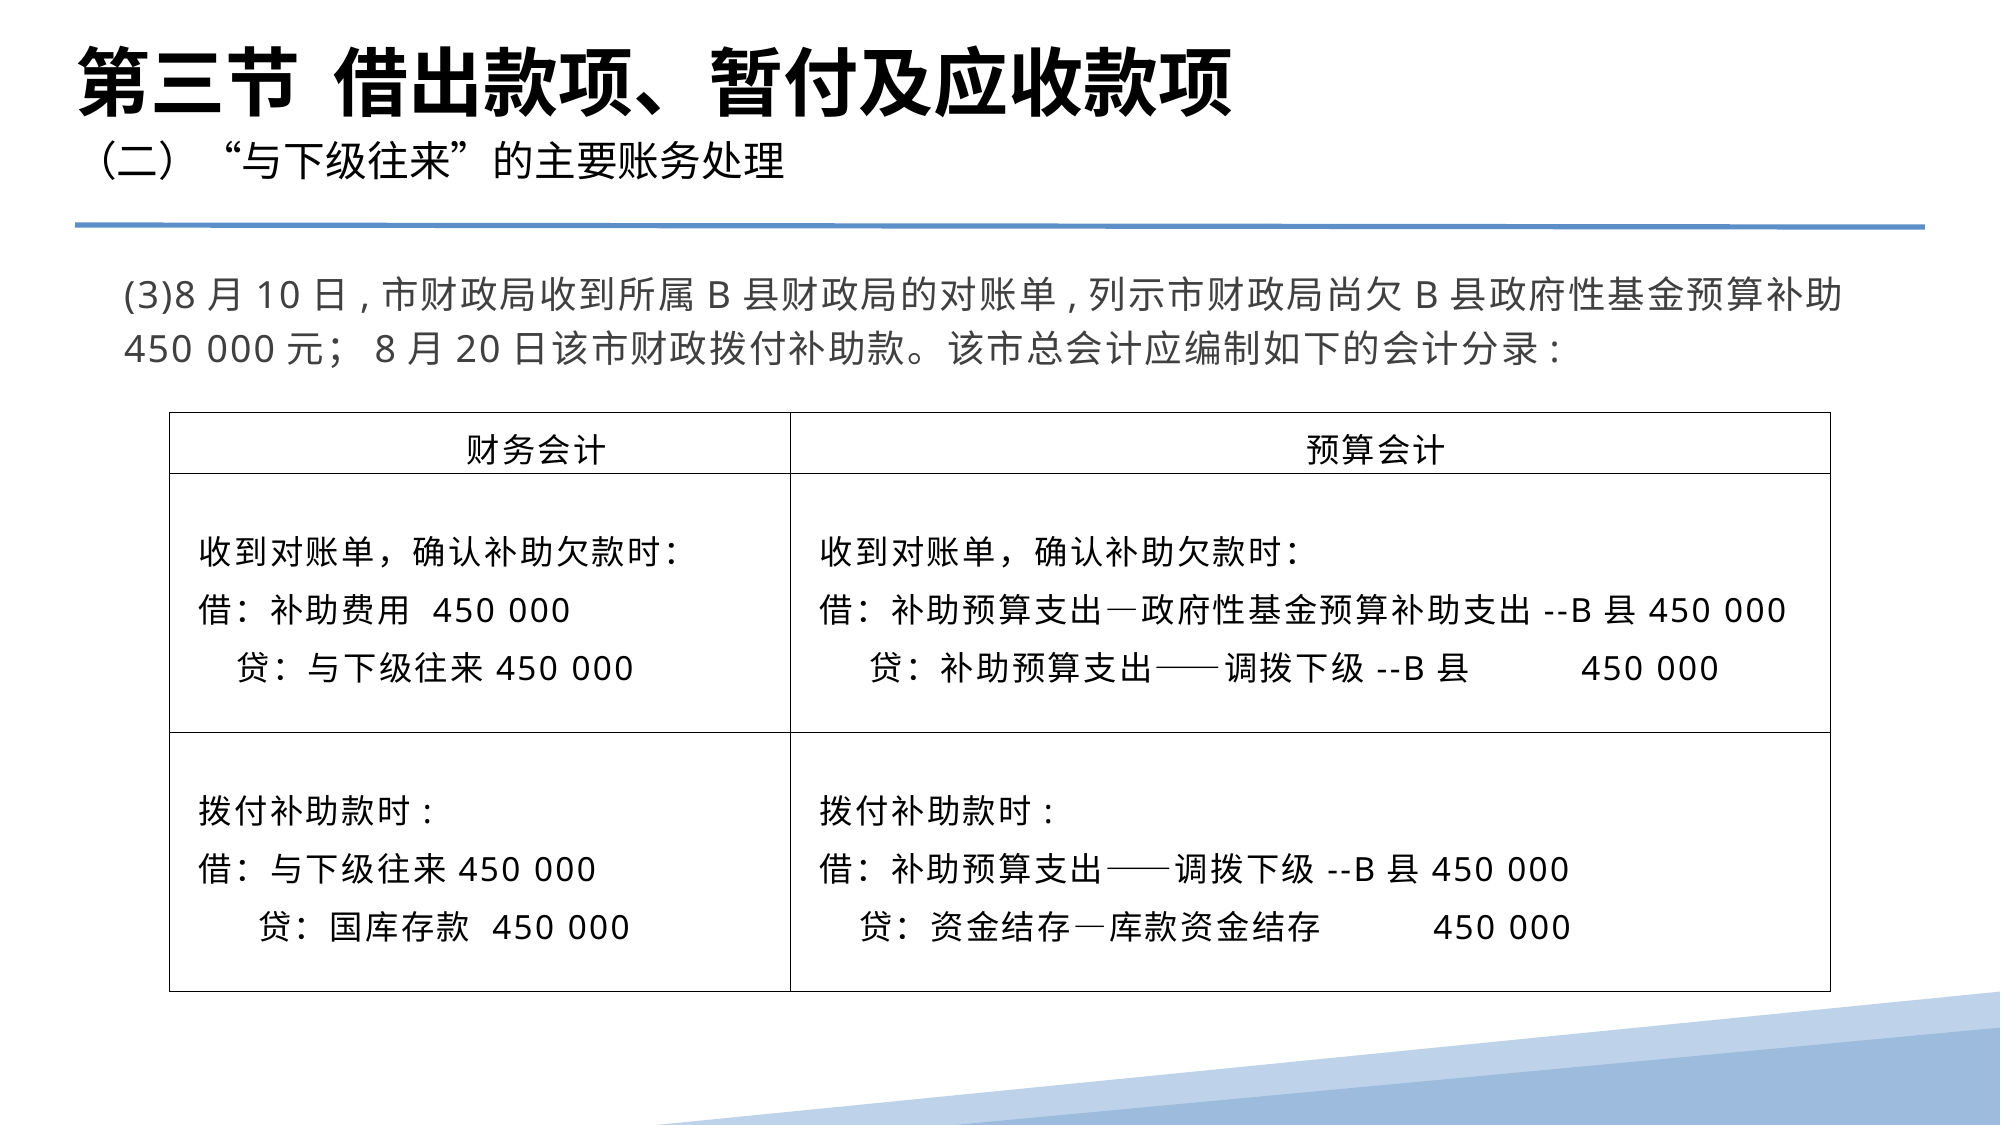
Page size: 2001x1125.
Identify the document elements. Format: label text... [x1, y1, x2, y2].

table_cell 收到对账单，确认补助欠款时： 借：补助预算支出—政府性基金预算补助支出--B县450 000 贷：补助预算支出——调拨下级--B县 450 000 [791, 474, 1830, 732]
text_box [74, 224, 1925, 228]
text_box 第三节 借出款项、暂付及应收款项 [75, 24, 1925, 124]
table_cell 拨付补助款时: 借：与下级往来450 000 贷：国库存款 450 000 [170, 733, 790, 991]
text_box （二）“与下级往来”的主要账务处理 [75, 124, 1925, 200]
table_header 预算会计 [791, 413, 1830, 473]
text_box (3)8月10日,市财政局收到所属B县财政局的对账单,列示市财政局尚欠B县政府性基金预算补助450 000元；8月20日该市财政拨付补助款。该市总会计应编制如下的会计分录: [113, 228, 1897, 408]
table_cell 拨付补助款时: 借：补助预算支出——调拨下级--B县450 000 贷：资金结存—库款资金结存 450 000 [791, 733, 1830, 991]
table_cell 收到对账单，确认补助欠款时： 借：补助费用 450 000 贷：与下级往来450 000 [170, 474, 790, 732]
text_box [656, 991, 2000, 1125]
table_header 财务会计 [170, 413, 790, 473]
